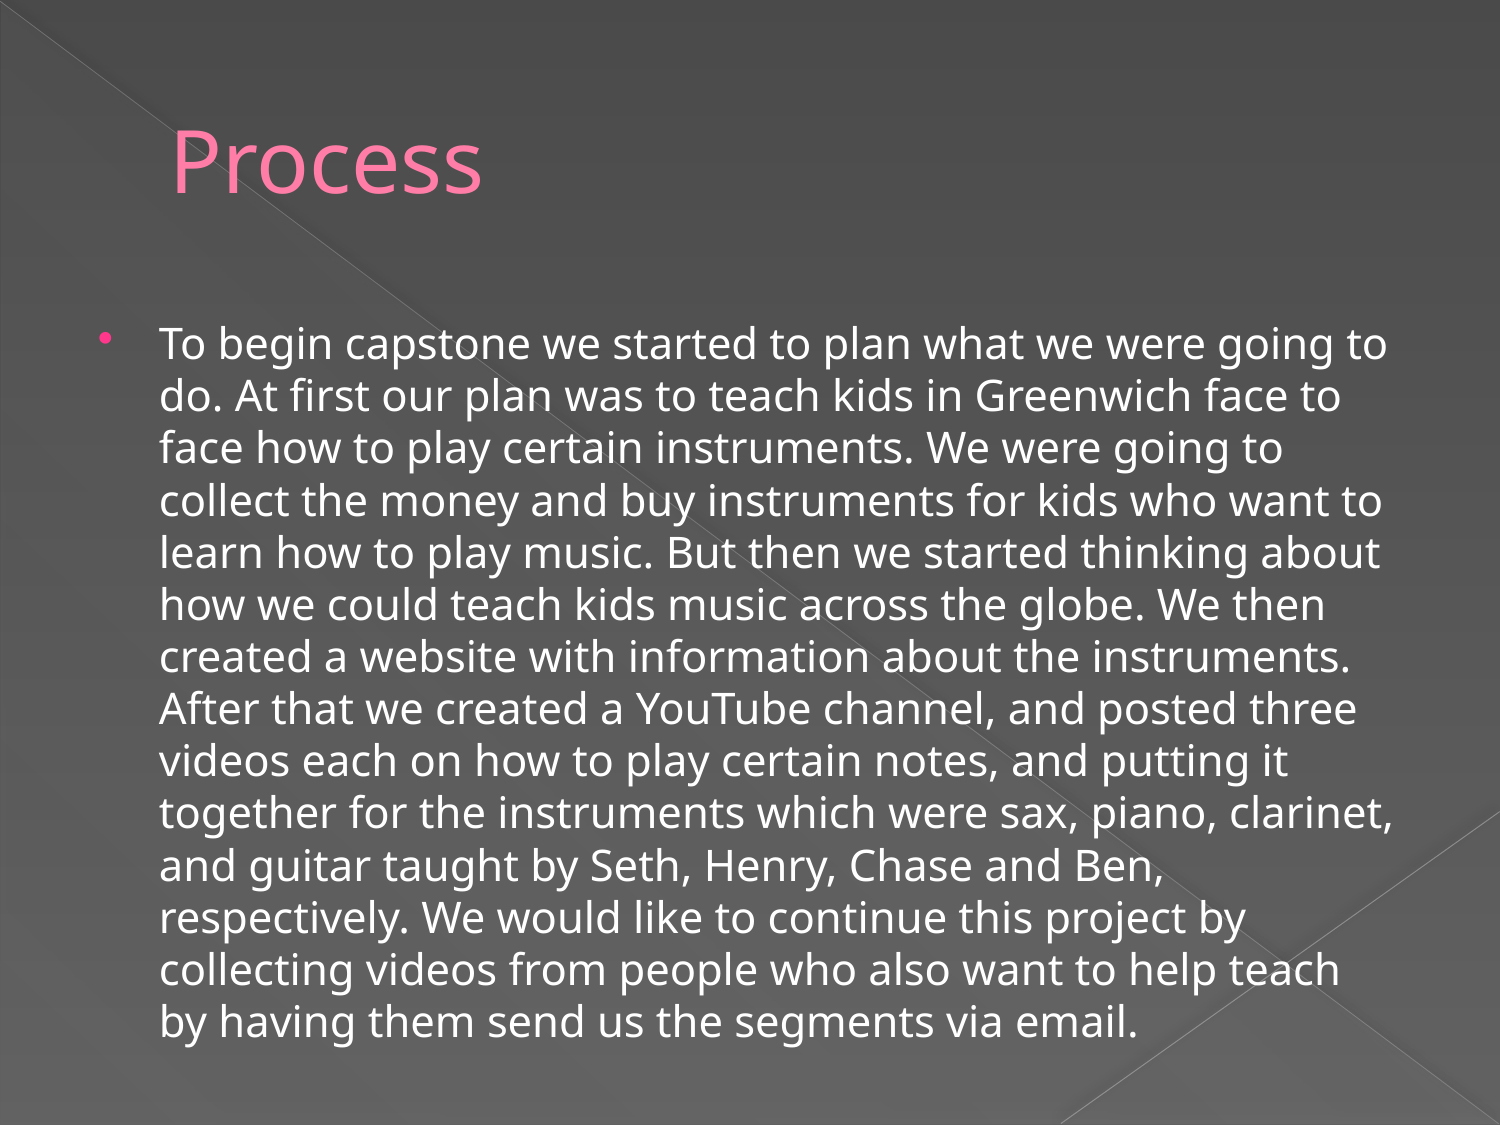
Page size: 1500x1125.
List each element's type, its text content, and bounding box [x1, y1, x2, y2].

title Process [75, 43, 1425, 274]
list To begin capstone we started to plan what we were going to do. At first our plan was to teach kids in Greenwich face to face how to play certain instruments. We were going to collect the money and buy instruments for kids who want to learn how to play music. But then we started thinking about how we could teach kids music across the globe. We then created a website with information about the instruments. After that we created a YouTube channel, and posted three videos each on how to play certain notes, and putting it together for the instruments which were sax, piano, clarinet, and guitar taught by Seth, Henry, Chase and Ben, respectively. We would like to continue this project by collecting videos from people who also want to help teach by having them send us the segments via email. [75, 308, 1425, 1059]
